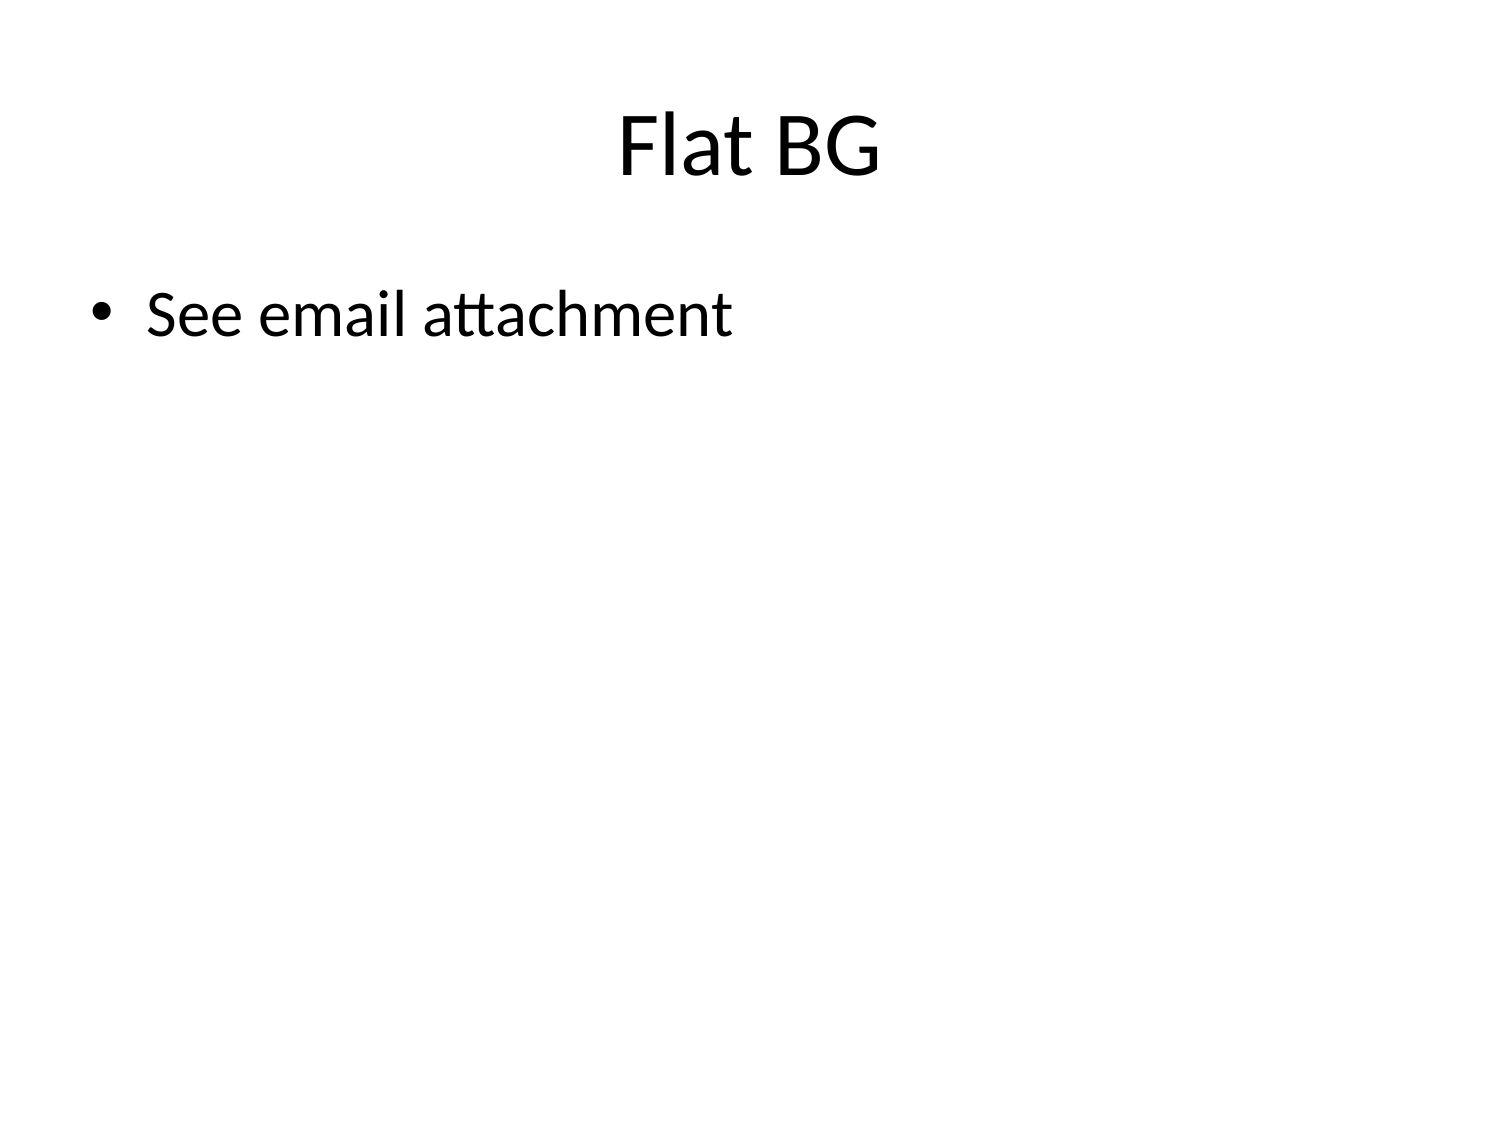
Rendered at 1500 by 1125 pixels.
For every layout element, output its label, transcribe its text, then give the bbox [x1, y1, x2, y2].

title Flat BG [75, 45, 1425, 233]
list See email attachment [75, 262, 1425, 1005]
